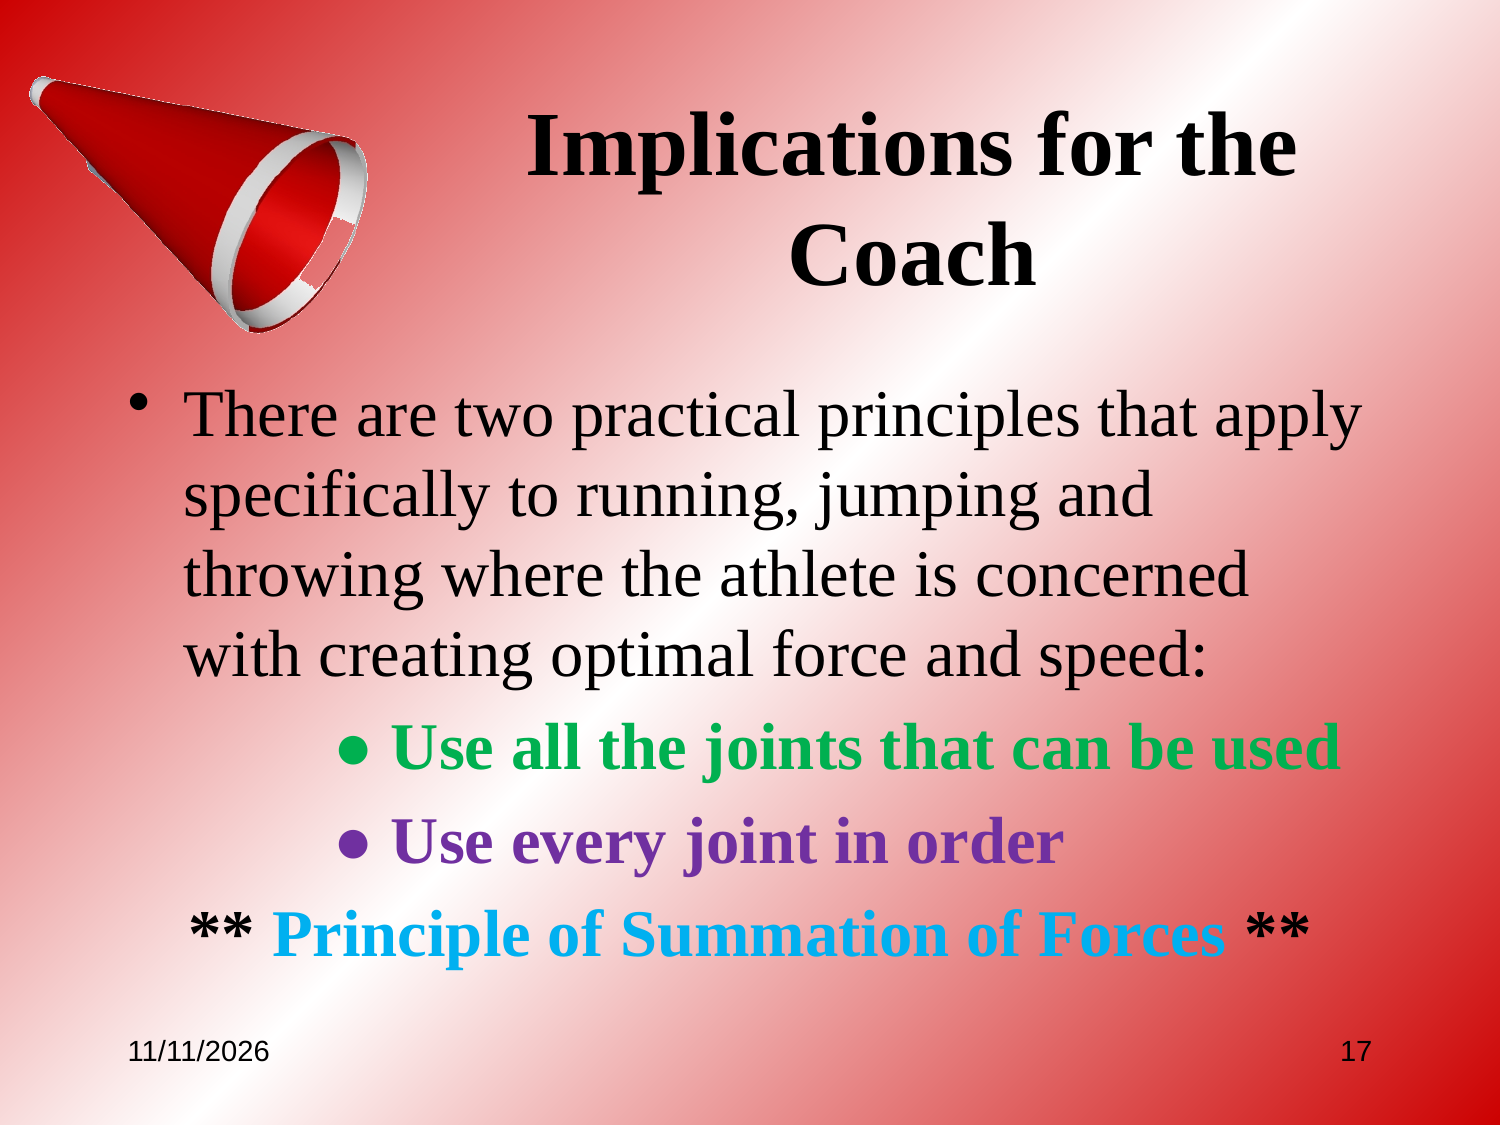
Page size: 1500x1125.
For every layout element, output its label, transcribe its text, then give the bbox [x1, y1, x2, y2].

list There are two practical principles that apply specifically to running, jumping and throwing where the athlete is concerned with creating optimal force and speed: ● Use all the joints that can be used ● Use every joint in order ** Principle of Summation of Forces ** [112, 362, 1388, 1001]
picture [0, 0, 388, 388]
slide_number 17 [1074, 1024, 1388, 1101]
title Implications for the Coach [437, 99, 1388, 288]
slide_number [112, 1024, 426, 1101]
